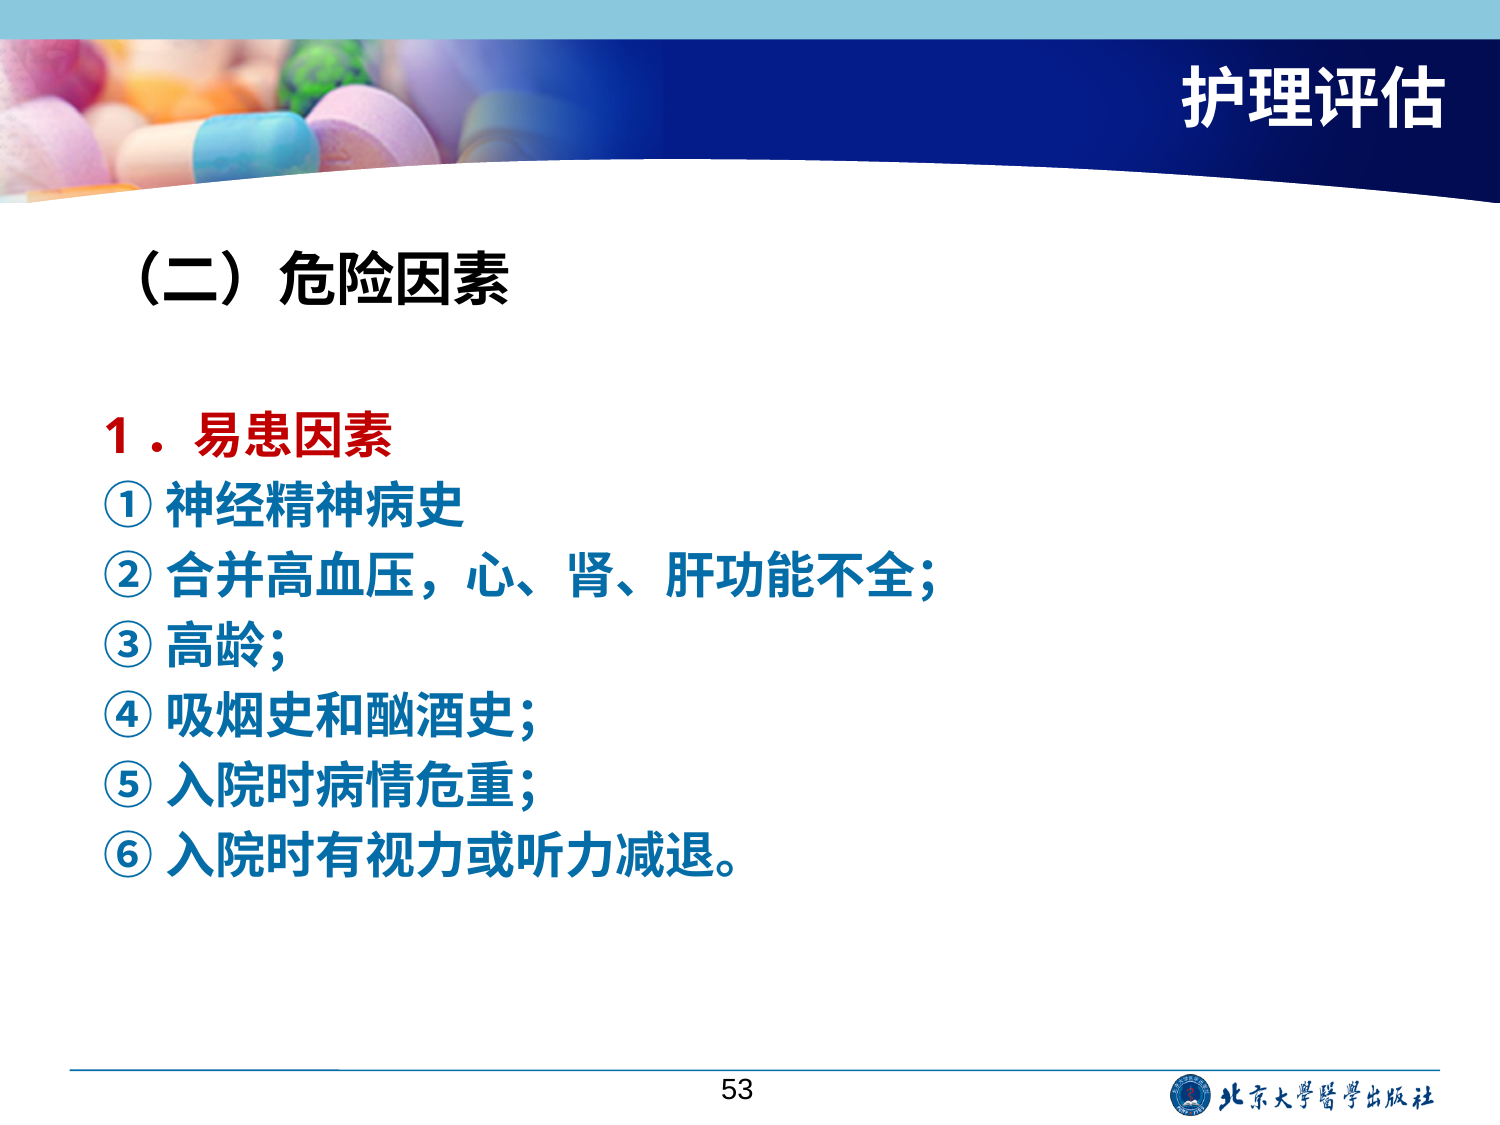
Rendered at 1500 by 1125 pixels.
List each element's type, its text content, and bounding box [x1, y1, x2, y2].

text_box 53 [562, 1062, 913, 1113]
picture [1425, 1074, 1436, 1118]
list （二）危险因素 1．易患因素 ①神经精神病史 ②合并高血压，心、肾、肝功能不全； ③高龄； ④吸烟史和酗酒史； ⑤入院时病情危重； ⑥入院时有视力或听力减退。 [88, 234, 1425, 1125]
title 护理评估 [137, 49, 1463, 143]
picture [0, 40, 1500, 203]
